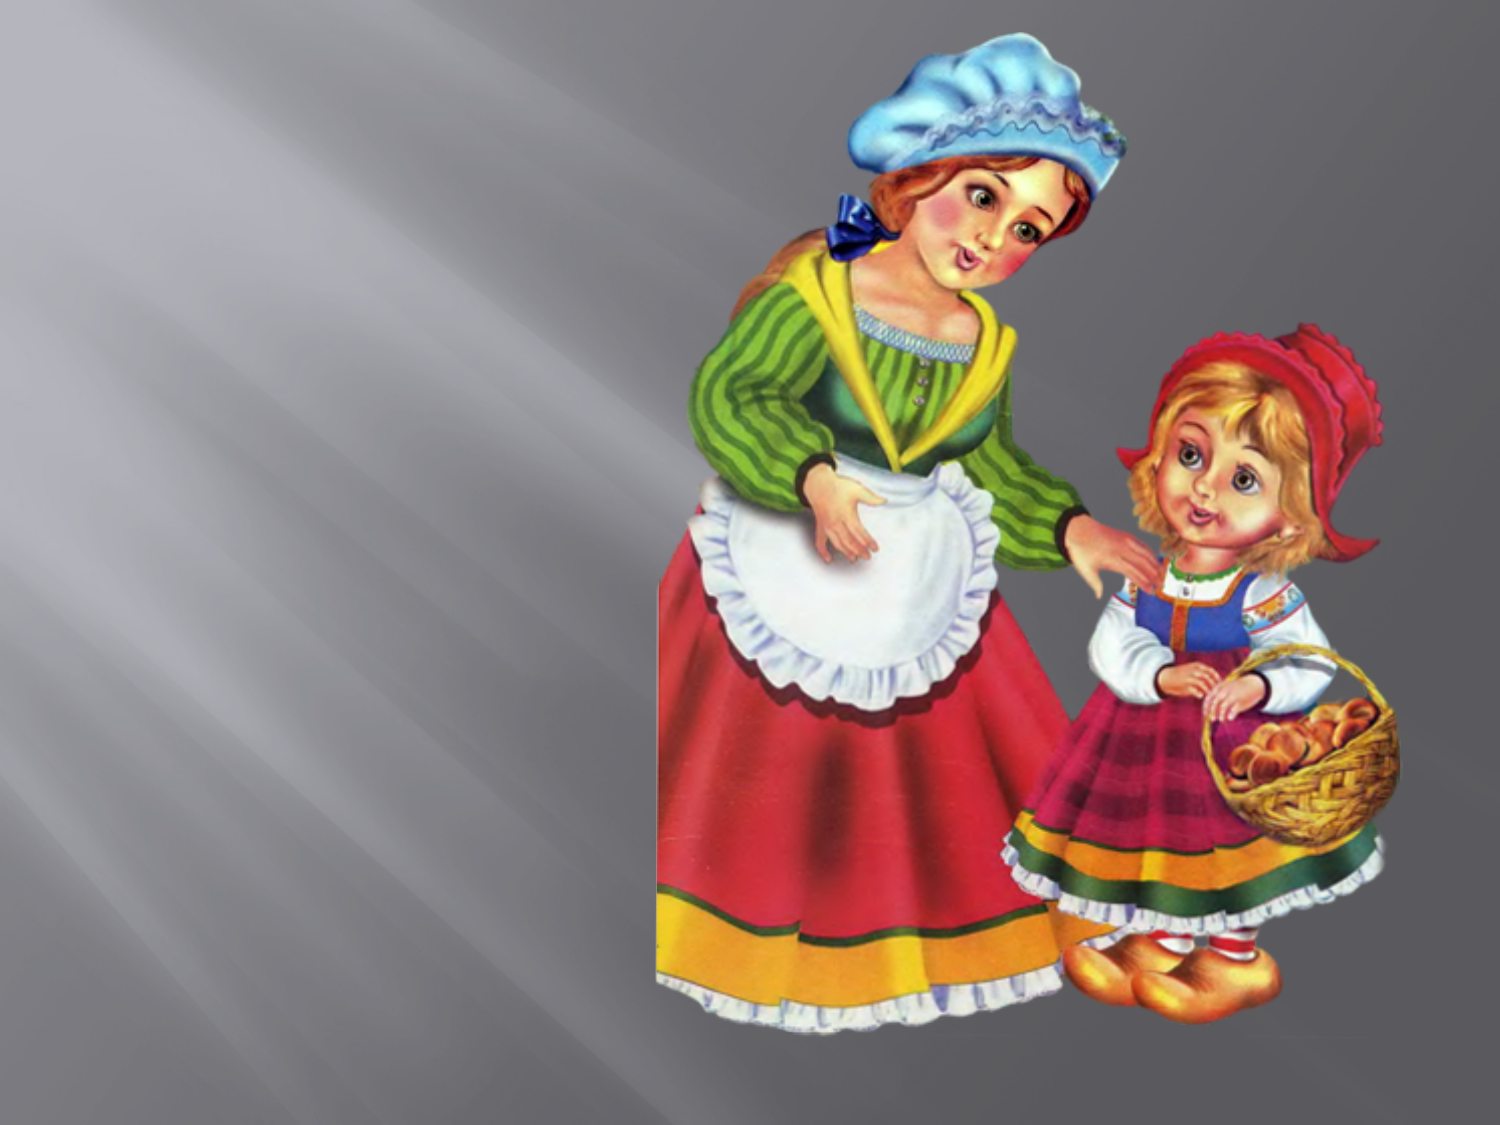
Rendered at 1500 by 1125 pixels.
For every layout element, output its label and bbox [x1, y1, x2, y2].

picture [655, 32, 1403, 1039]
